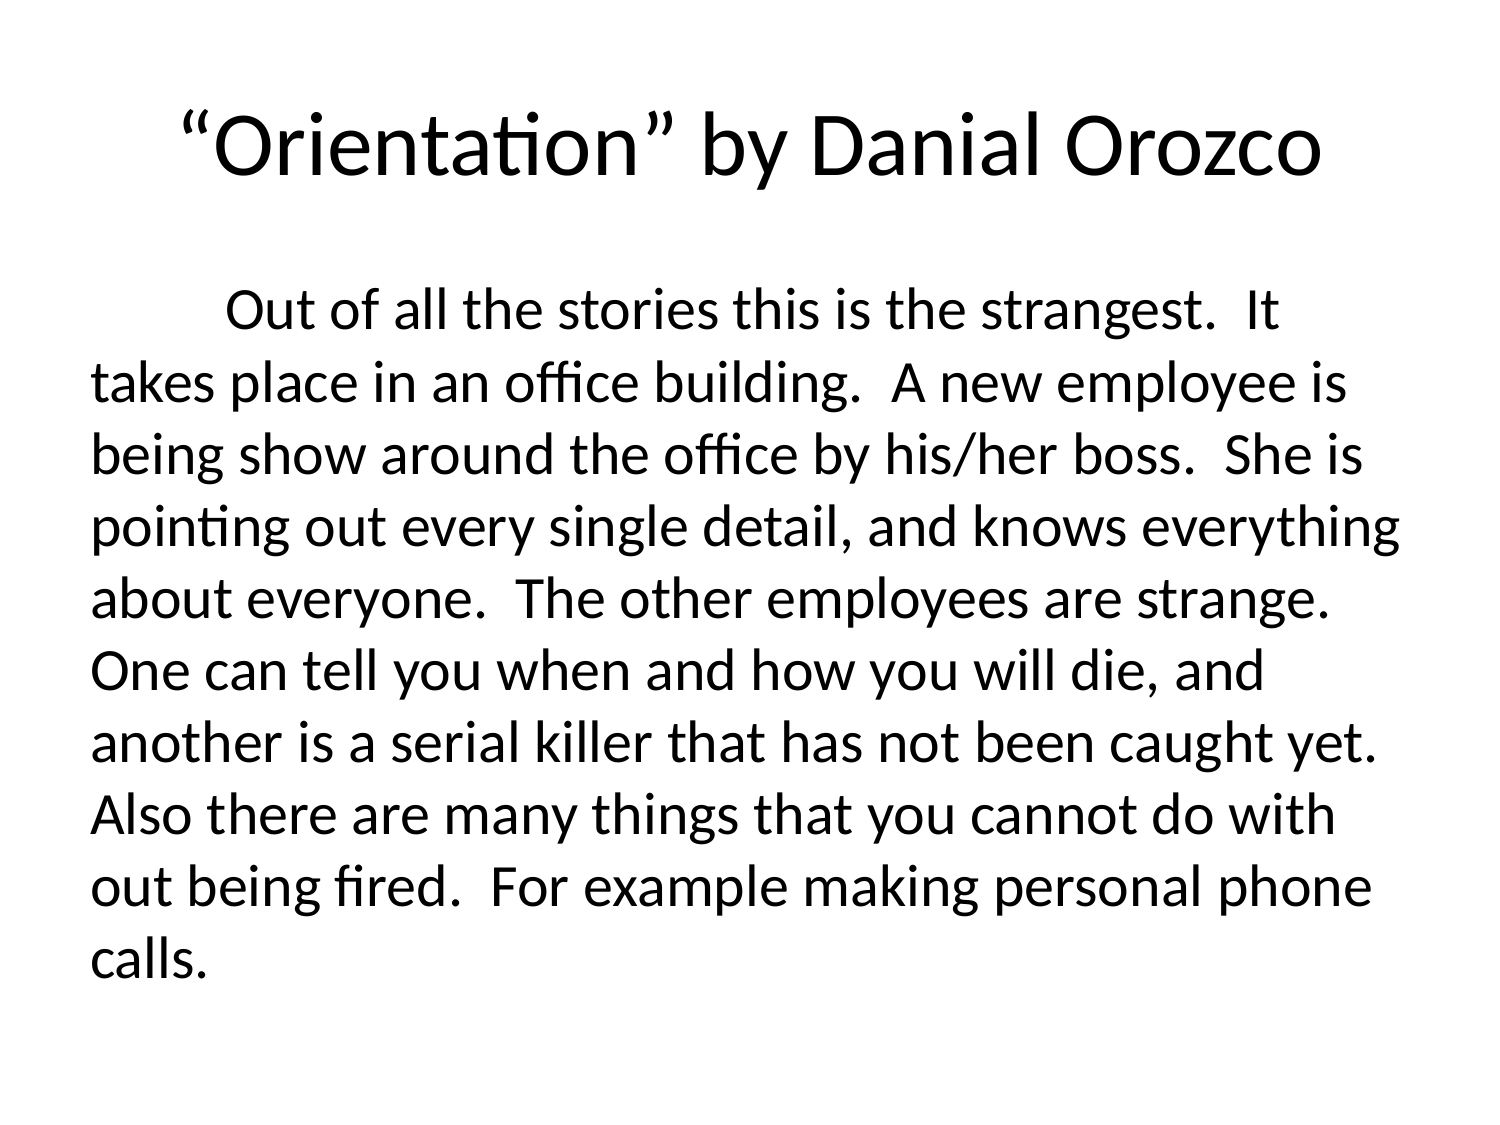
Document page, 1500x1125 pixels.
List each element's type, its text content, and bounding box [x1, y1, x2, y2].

list Out of all the stories this is the strangest. It takes place in an office building. A new employee is being show around the office by his/her boss. She is pointing out every single detail, and knows everything about everyone. The other employees are strange. One can tell you when and how you will die, and another is a serial killer that has not been caught yet. Also there are many things that you cannot do with out being fired. For example making personal phone calls. [75, 262, 1425, 1005]
title “Orientation” by Danial Orozco [75, 45, 1425, 233]
